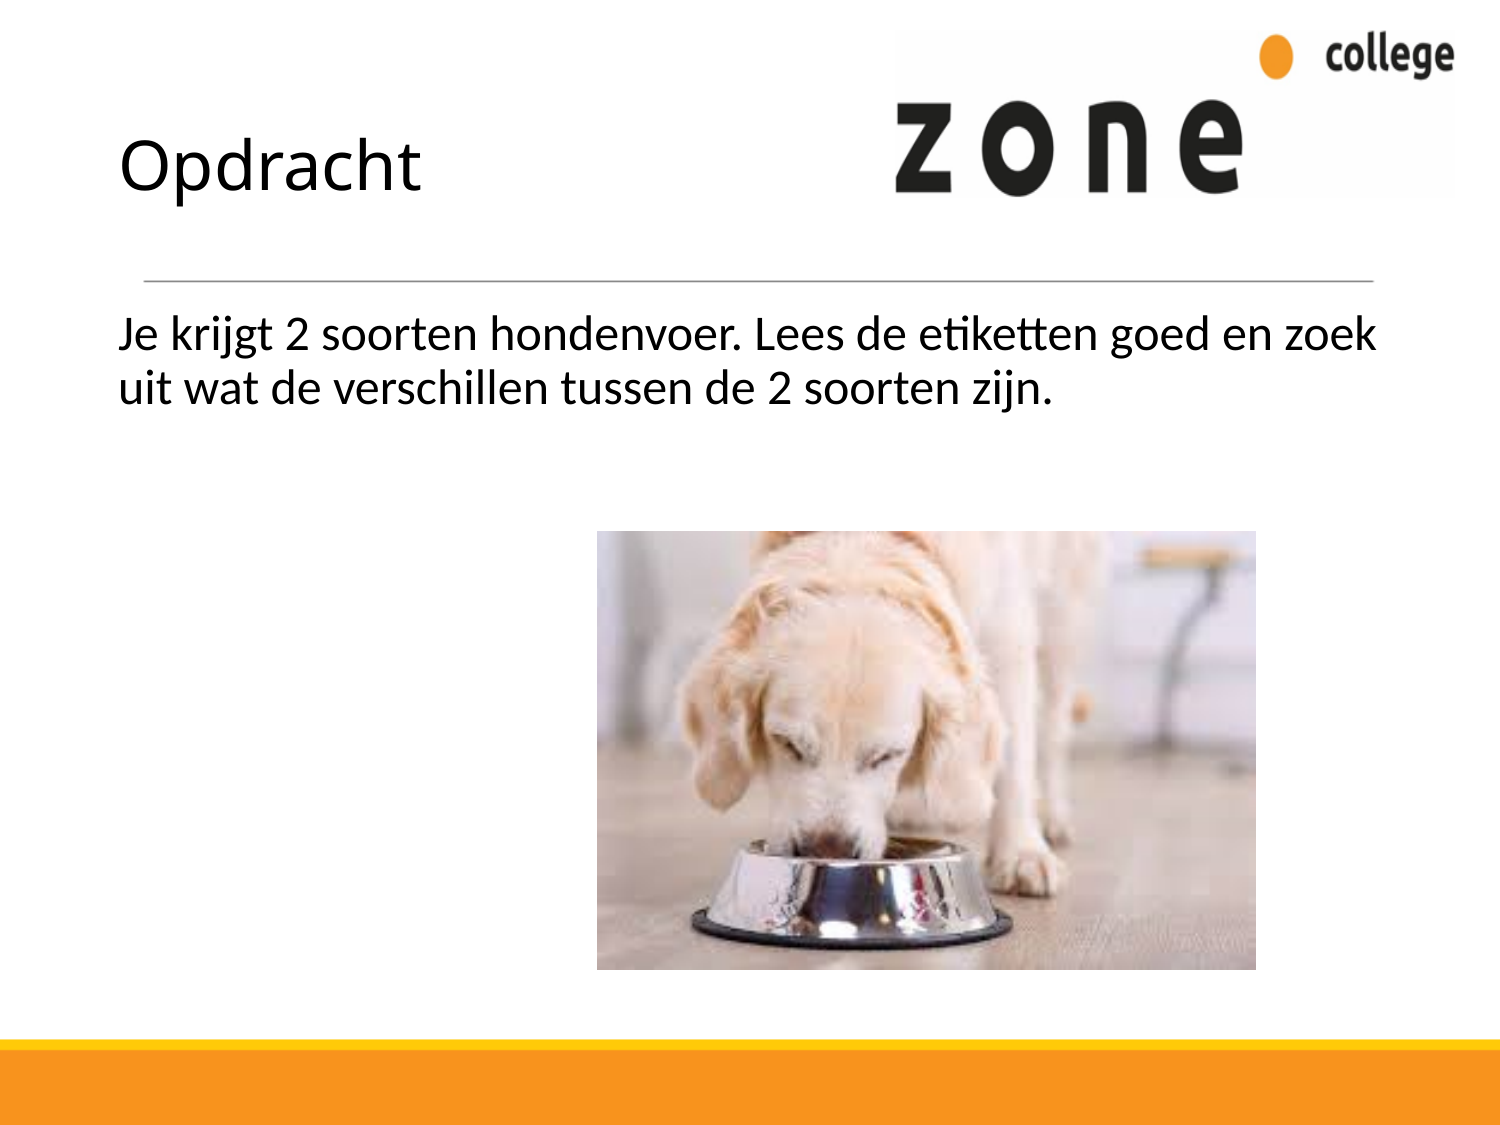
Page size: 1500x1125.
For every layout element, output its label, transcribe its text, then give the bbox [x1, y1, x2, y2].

picture [0, 0, 1500, 1125]
list Je krijgt 2 soorten hondenvoer. Lees de etiketten goed en zoek uit wat de verschillen tussen de 2 soorten zijn. [103, 299, 1397, 1014]
title Opdracht [103, 59, 1397, 278]
